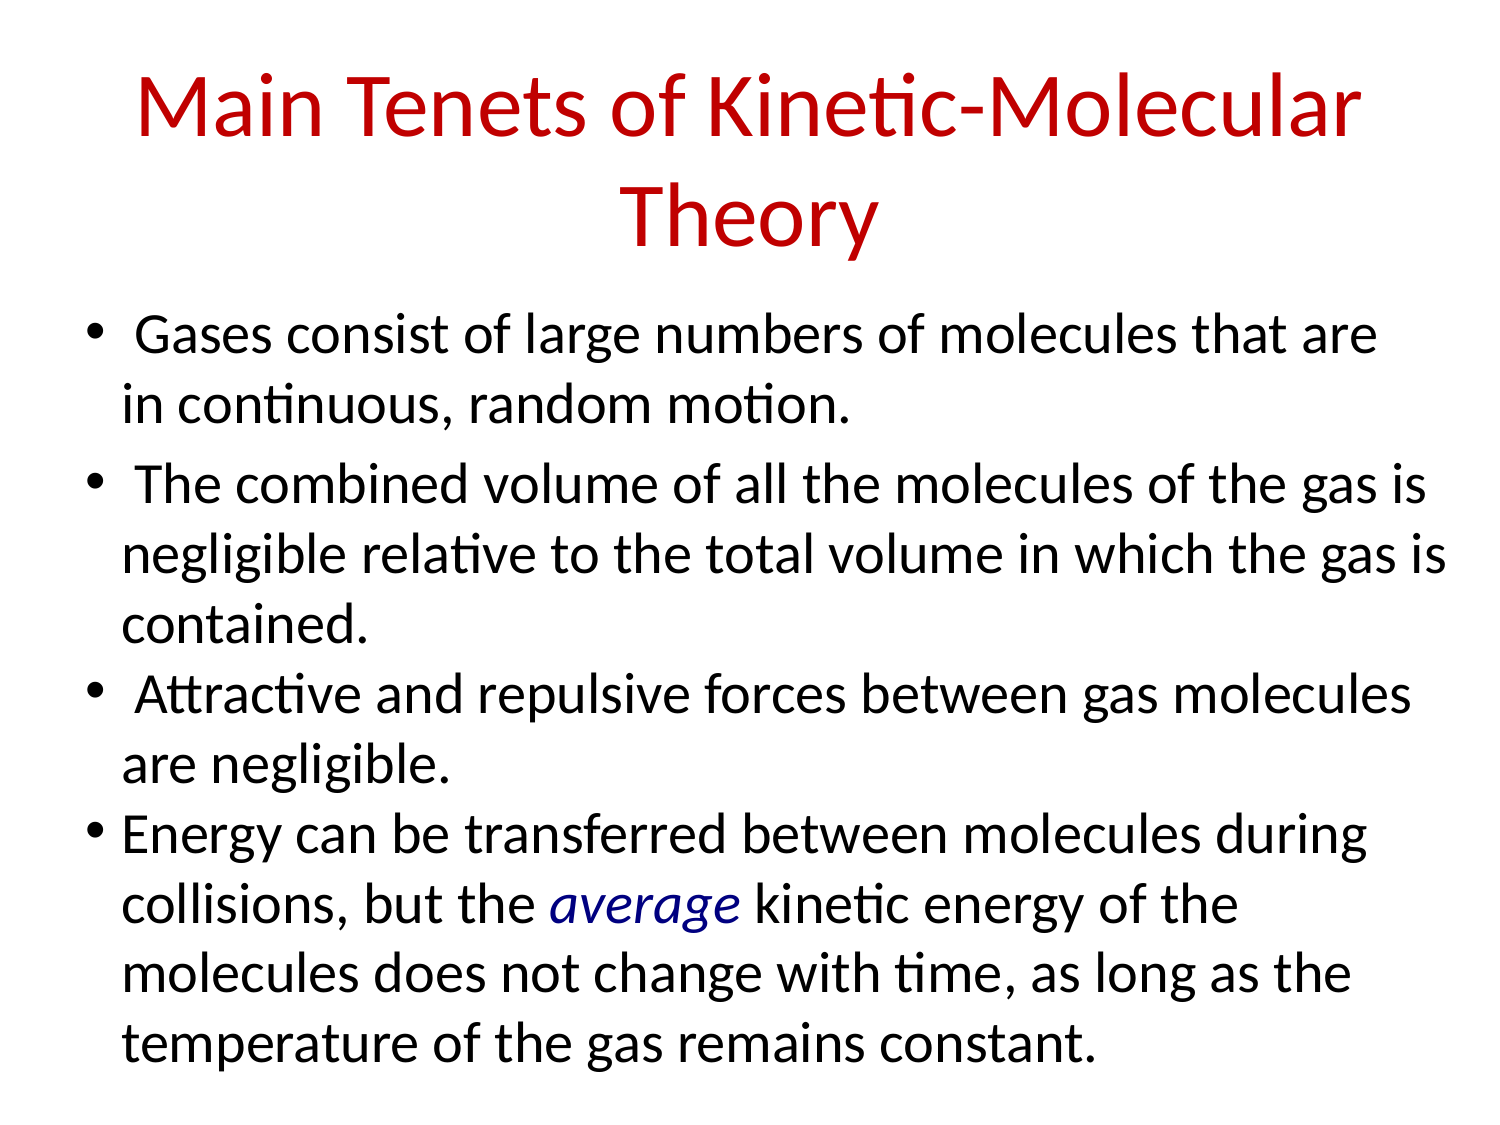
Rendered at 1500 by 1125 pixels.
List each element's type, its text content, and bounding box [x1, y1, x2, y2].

text_box Gases consist of large numbers of molecules that are in continuous, random motion. [50, 287, 1450, 437]
text_box The combined volume of all the molecules of the gas is negligible relative to the total volume in which the gas is contained. Attractive and repulsive forces between gas molecules are negligible. Energy can be transferred between molecules during collisions, but the average kinetic energy of the molecules does not change with time, as long as the temperature of the gas remains constant. [49, 437, 1463, 1100]
text_box Main Tenets of Kinetic-Molecular Theory [112, 37, 1388, 225]
